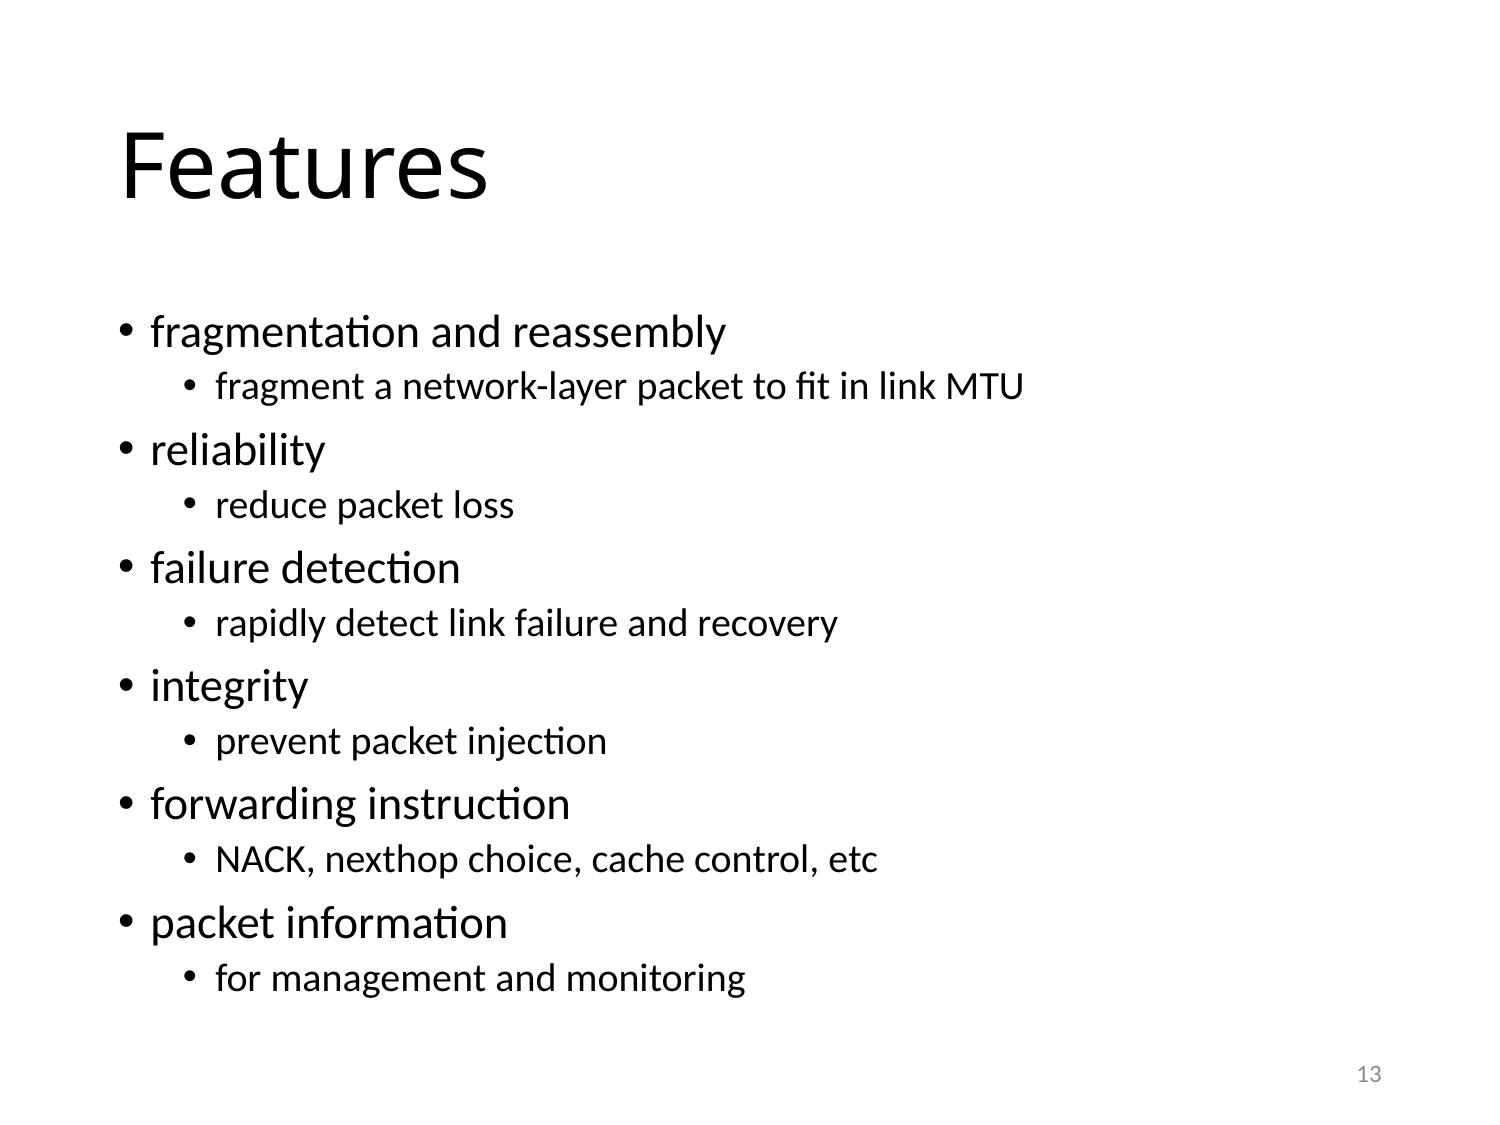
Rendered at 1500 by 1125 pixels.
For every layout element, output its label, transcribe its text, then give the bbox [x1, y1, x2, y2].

title Features [103, 59, 1397, 278]
list fragmentation and reassembly fragment a network-layer packet to fit in link MTU reliability reduce packet loss failure detection rapidly detect link failure and recovery integrity prevent packet injection forwarding instruction NACK, nexthop choice, cache control, etc packet information for management and monitoring [103, 299, 1397, 1014]
slide_number 13 [1059, 1042, 1397, 1103]
